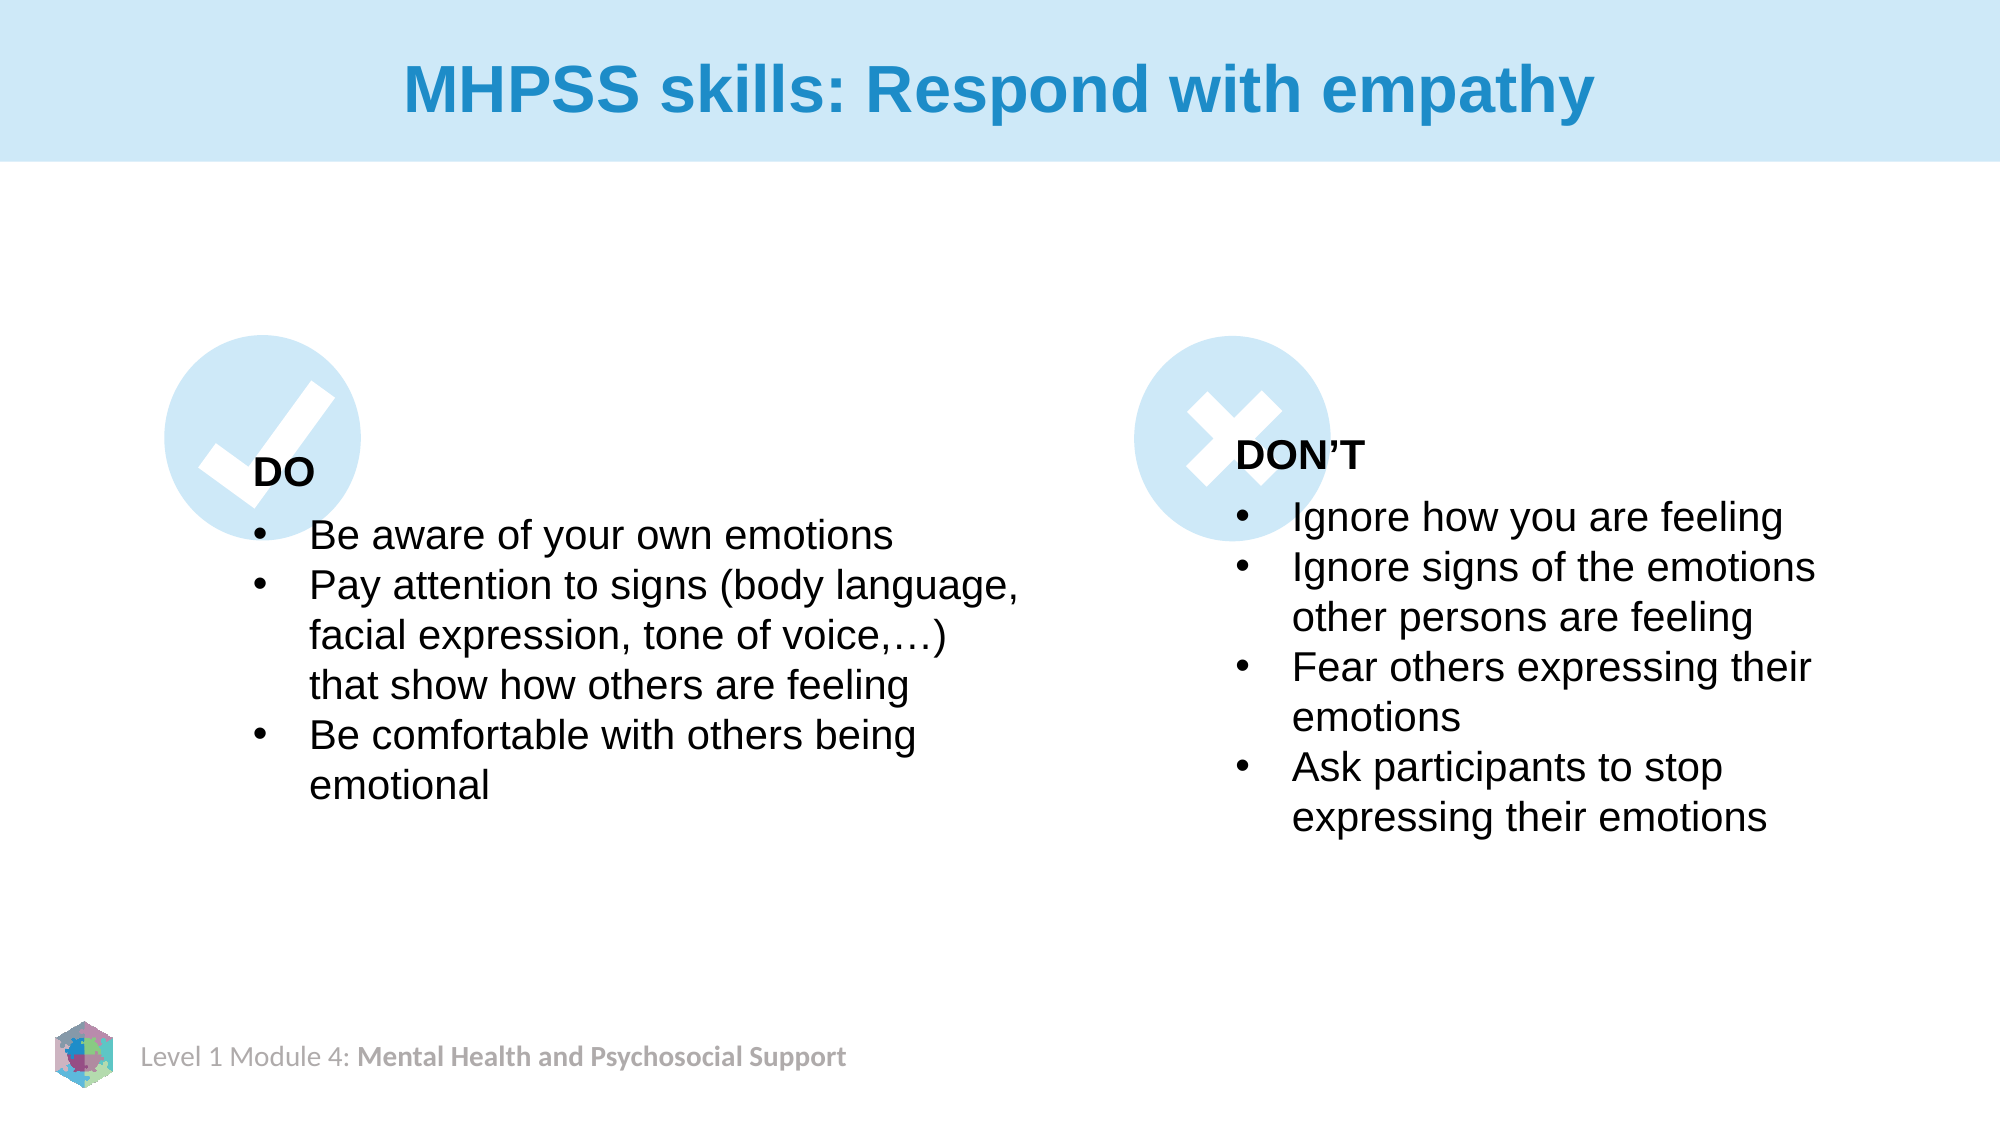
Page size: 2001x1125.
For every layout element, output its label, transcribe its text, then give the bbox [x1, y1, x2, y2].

picture [55, 1021, 113, 1088]
title MHPSS skills: Respond with empathy [137, 19, 1863, 163]
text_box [1134, 335, 1331, 542]
text_box DON’T Ignore how you are feeling Ignore signs of the emotions other persons are feeling Fear others expressing their emotions Ask participants to stop expressing their emotions [1220, 420, 1892, 898]
text_box DO Be aware of your own emotions Pay attention to signs (body language, facial expression, tone of voice,…) that show how others are feeling Be comfortable with others being emotional [238, 437, 1043, 866]
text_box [164, 335, 361, 541]
